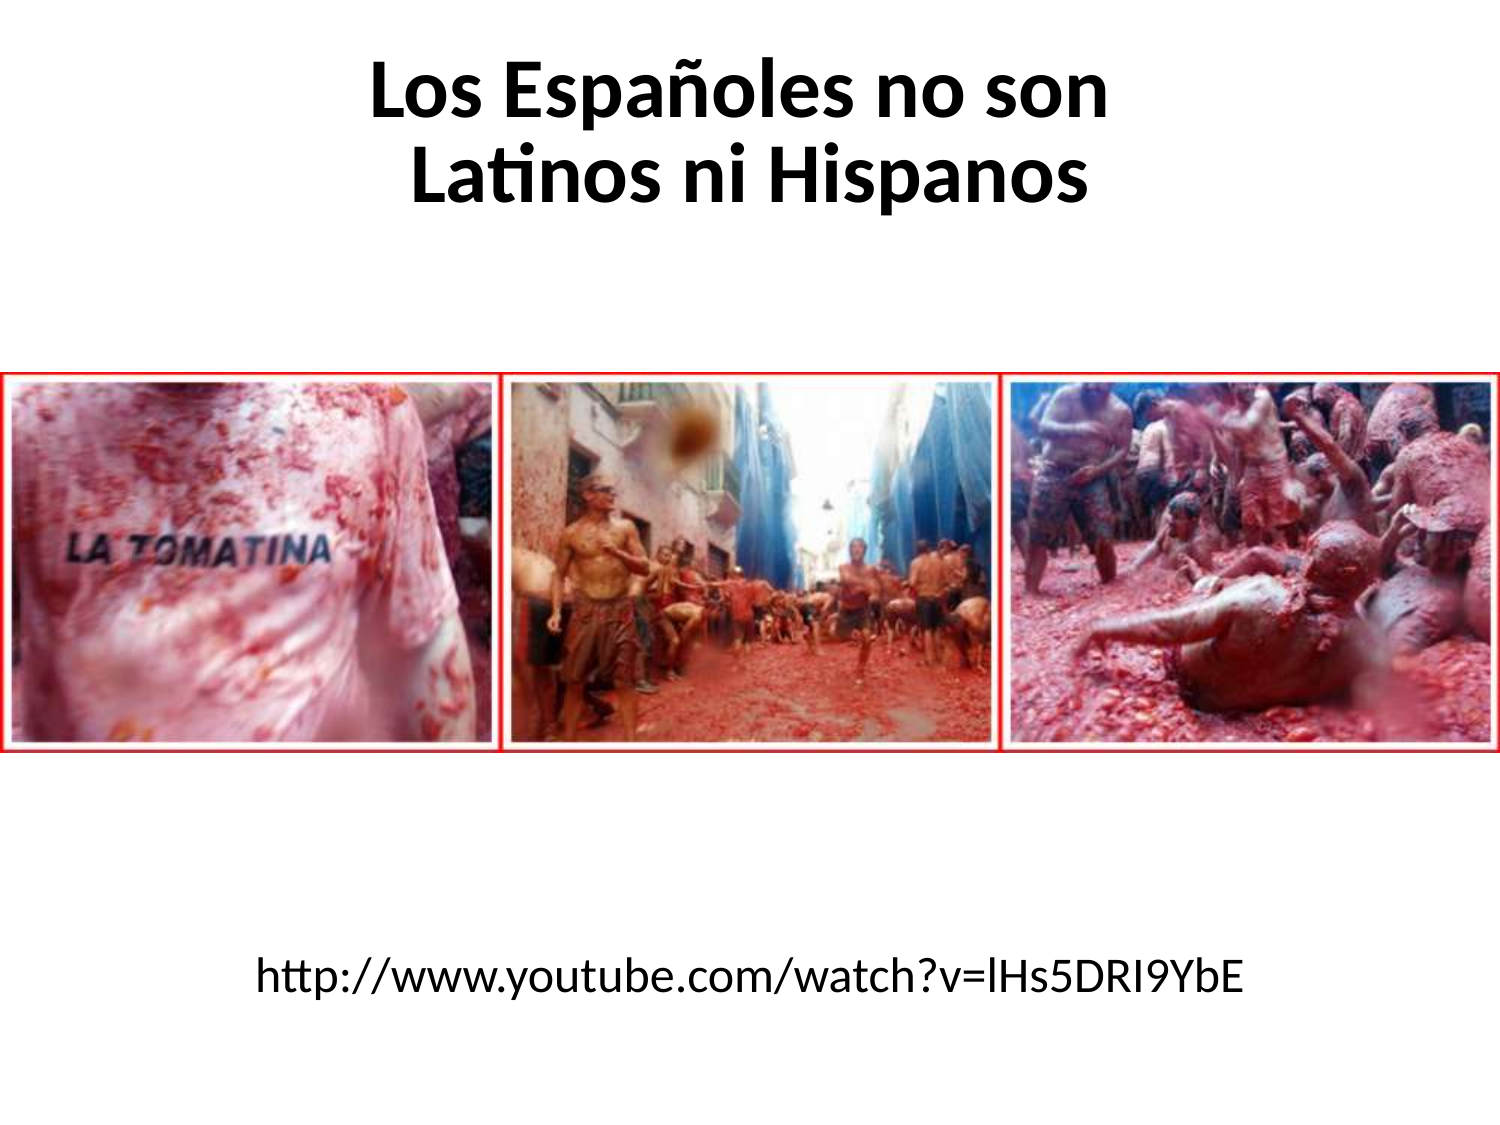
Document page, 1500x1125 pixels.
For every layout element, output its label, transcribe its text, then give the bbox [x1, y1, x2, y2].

text_box http://www.youtube.com/watch?v=lHs5DRI9YbE [208, 935, 1292, 1010]
title Los Españoles no son Latinos ni Hispanos [75, 45, 1425, 233]
picture [0, 372, 1500, 753]
